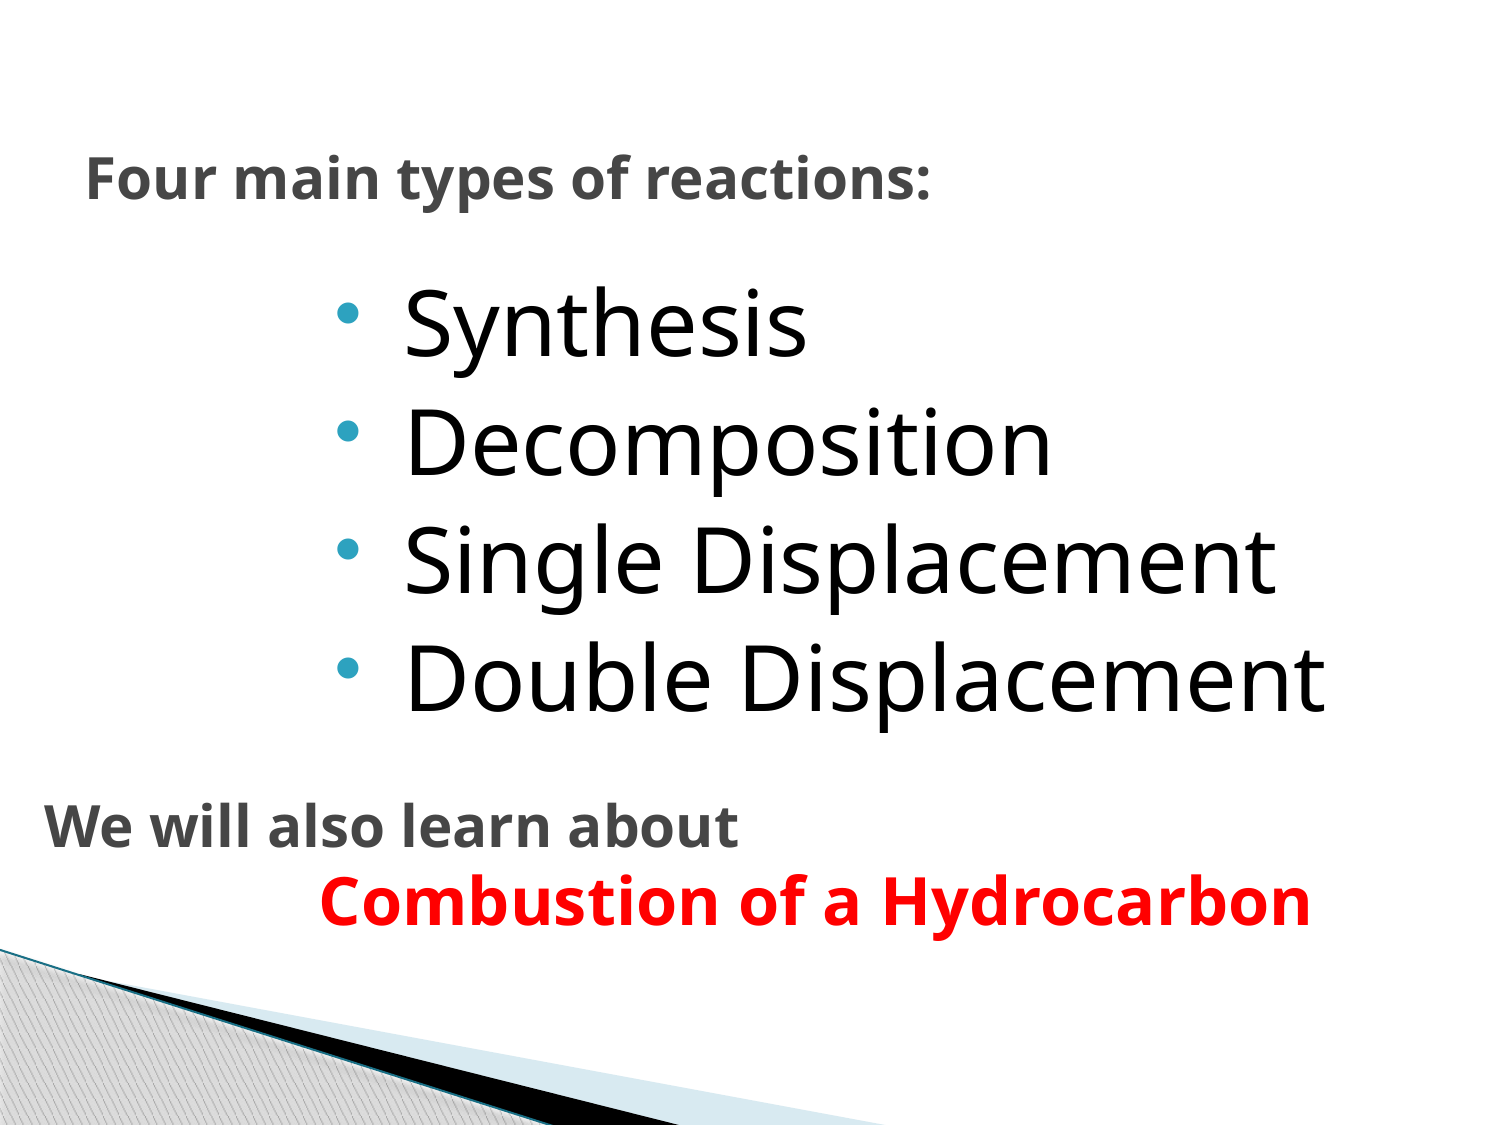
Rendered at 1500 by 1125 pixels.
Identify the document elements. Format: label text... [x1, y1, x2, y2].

list Synthesis Decomposition Single Displacement Double Displacement [304, 257, 1425, 716]
title Four main types of reactions: [70, 82, 1421, 270]
text_box We will also learn about Combustion of a Hydrocarbon [29, 716, 1459, 1012]
